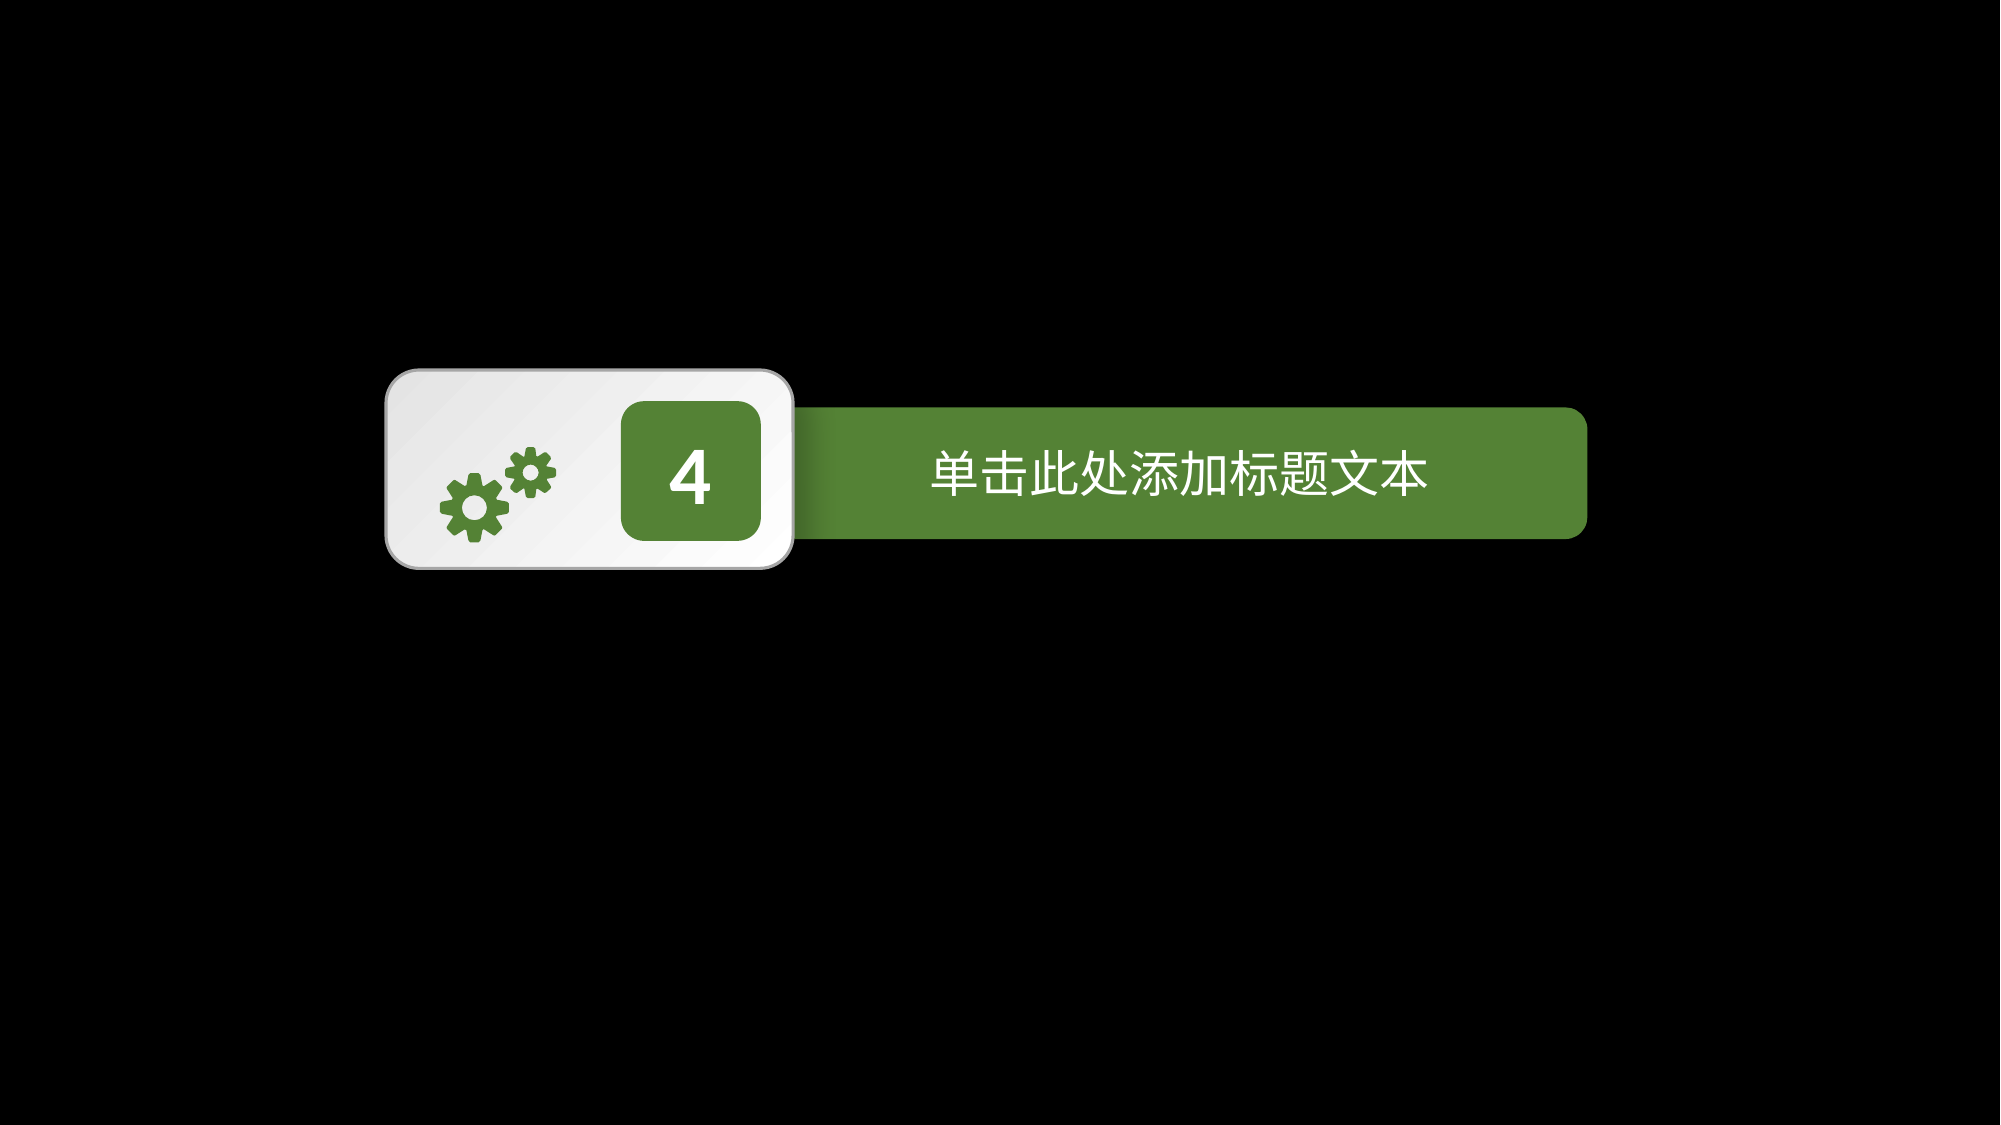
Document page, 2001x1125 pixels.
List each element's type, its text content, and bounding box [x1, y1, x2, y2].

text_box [385, 369, 794, 569]
text_box 单击此处添加标题文本 [914, 435, 1445, 511]
text_box [824, 406, 1589, 541]
